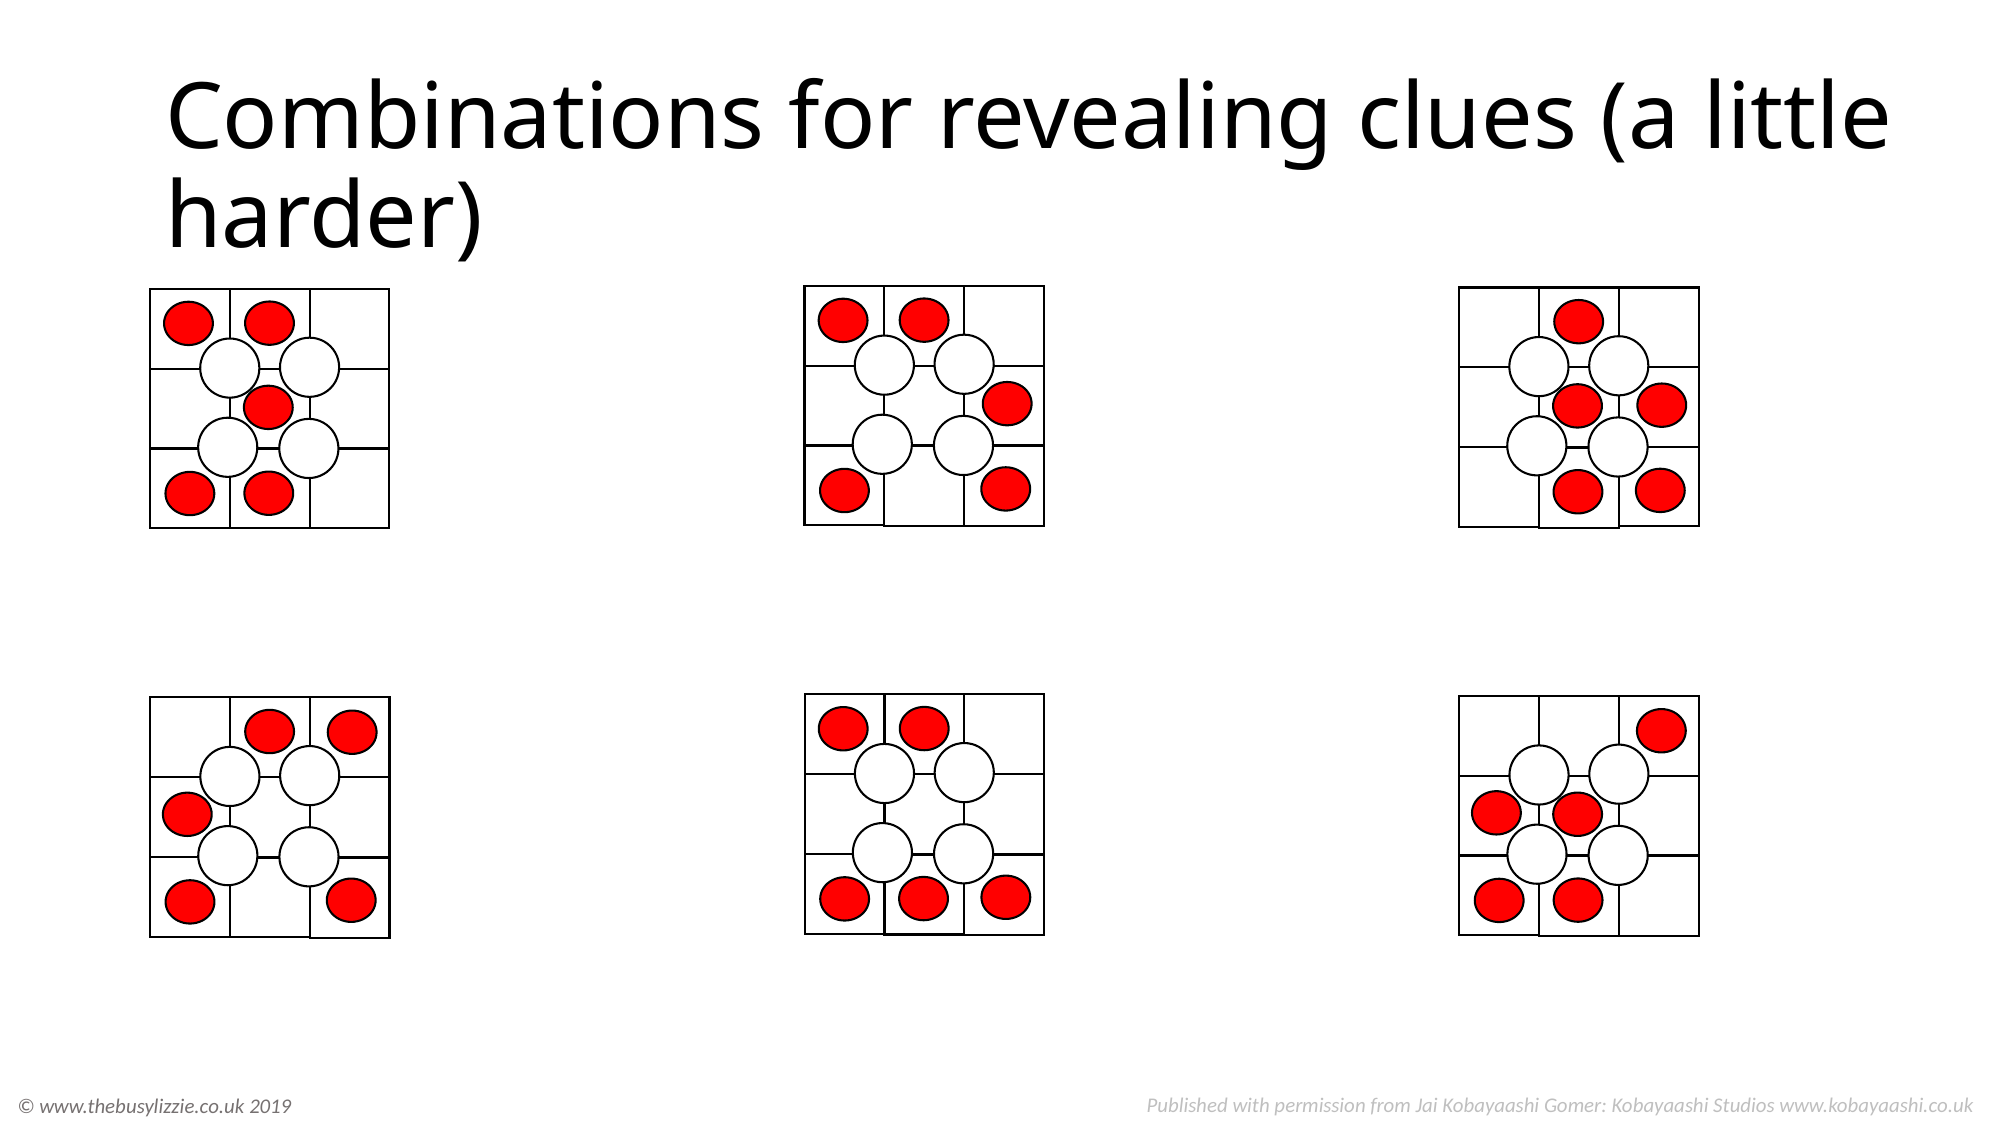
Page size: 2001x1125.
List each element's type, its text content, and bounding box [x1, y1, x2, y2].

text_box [804, 285, 1045, 527]
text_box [149, 288, 390, 529]
title Combinations for revealing clues (a little harder) [150, 60, 1971, 278]
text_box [150, 697, 390, 938]
text_box Published with permission from Jai Kobayaashi Gomer: Kobayaashi Studios www.kobayaashi.co.uk [1131, 1084, 2000, 1125]
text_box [804, 694, 1045, 935]
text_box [1459, 287, 1699, 528]
text_box © www.thebusylizzie.co.uk 2019 [2, 1085, 311, 1125]
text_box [1459, 695, 1699, 937]
